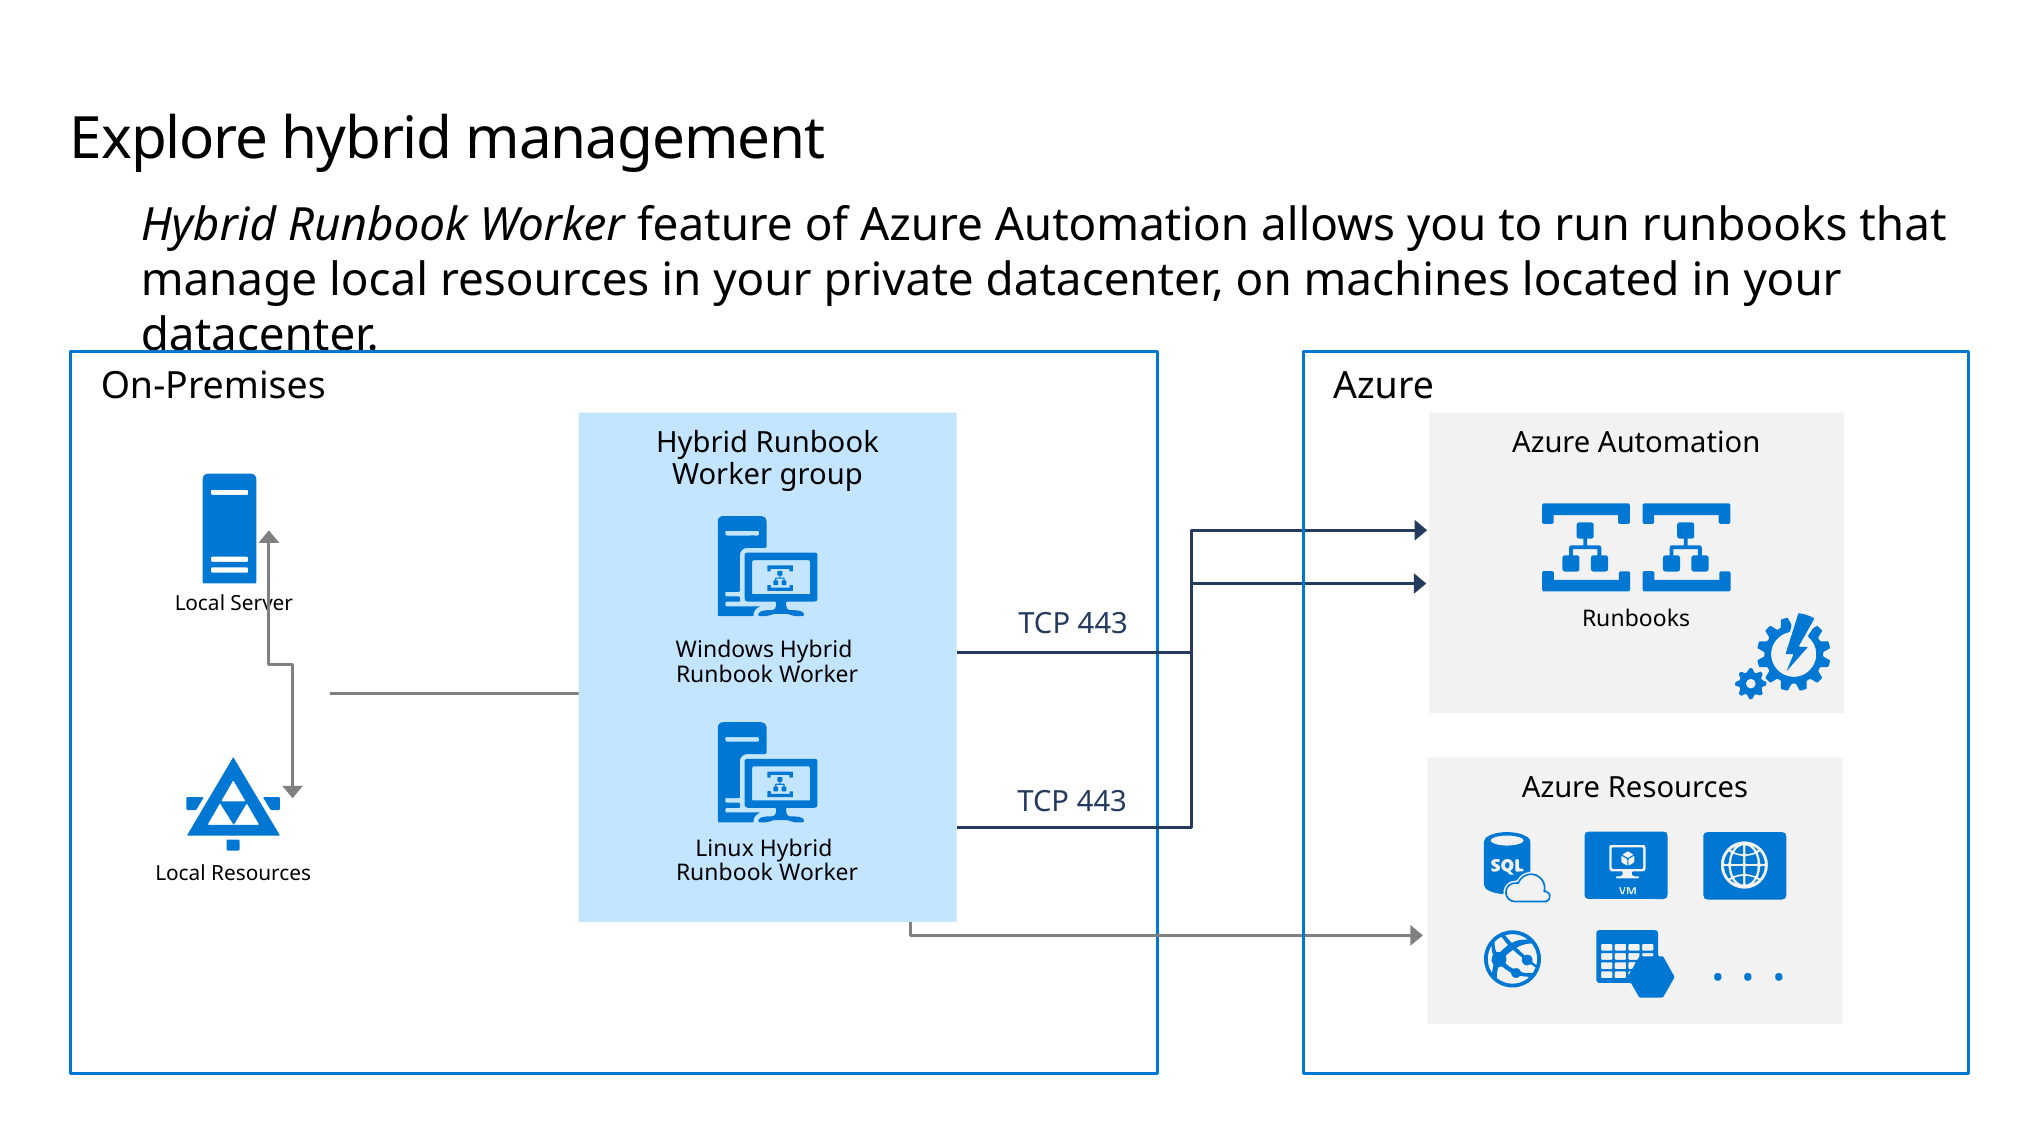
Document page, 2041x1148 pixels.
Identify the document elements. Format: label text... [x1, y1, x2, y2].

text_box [70, 351, 1969, 1074]
list Hybrid Runbook Worker feature of Azure Automation allows you to run runbooks that manage local resources in your private datacenter, on machines located in your datacenter. [140, 195, 2041, 306]
title Explore hybrid management [70, 103, 1969, 172]
